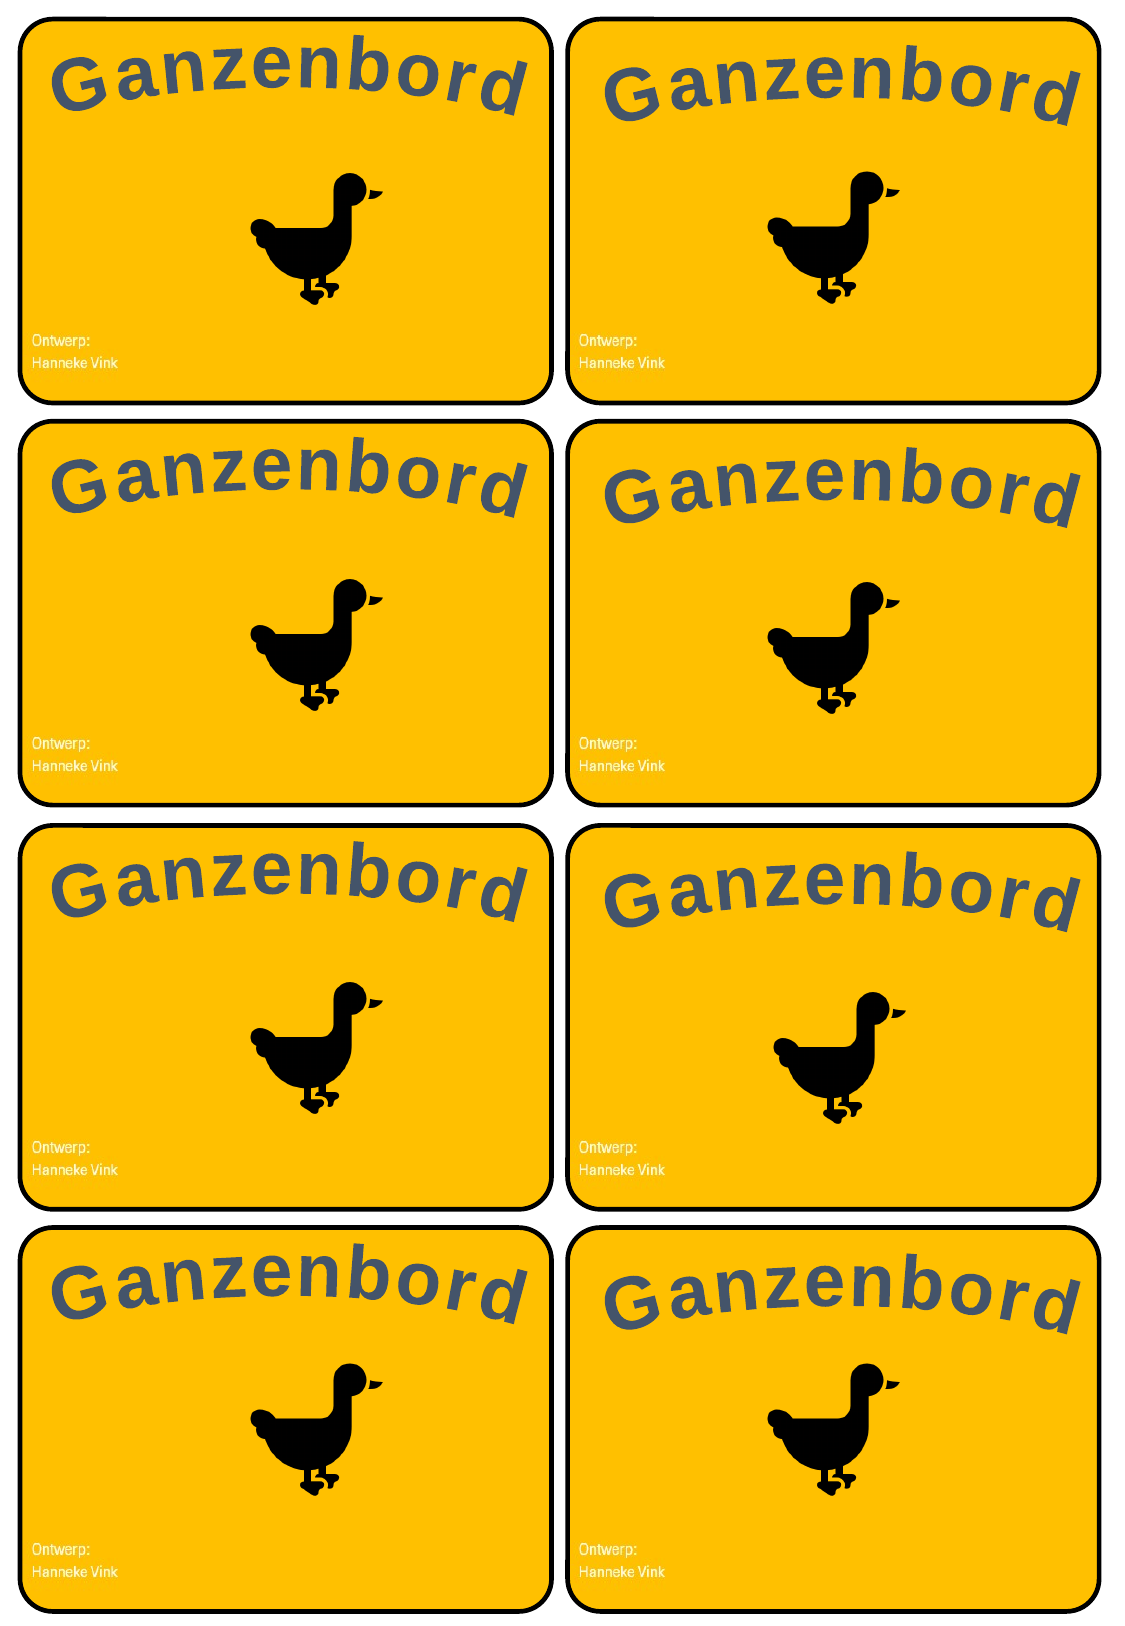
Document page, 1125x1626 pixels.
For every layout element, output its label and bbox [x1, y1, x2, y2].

picture [745, 1341, 922, 1518]
text_box [18, 18, 553, 405]
picture [228, 1341, 405, 1518]
text_box [18, 420, 553, 807]
text_box [566, 1226, 1101, 1613]
picture [228, 557, 405, 733]
text_box [566, 18, 1101, 405]
text_box [566, 420, 1101, 807]
text_box [18, 824, 553, 1211]
text_box [18, 1226, 553, 1613]
picture [228, 960, 405, 1136]
picture [745, 560, 922, 737]
picture [745, 149, 922, 326]
picture [751, 970, 928, 1146]
text_box [566, 824, 1101, 1211]
picture [228, 151, 405, 328]
